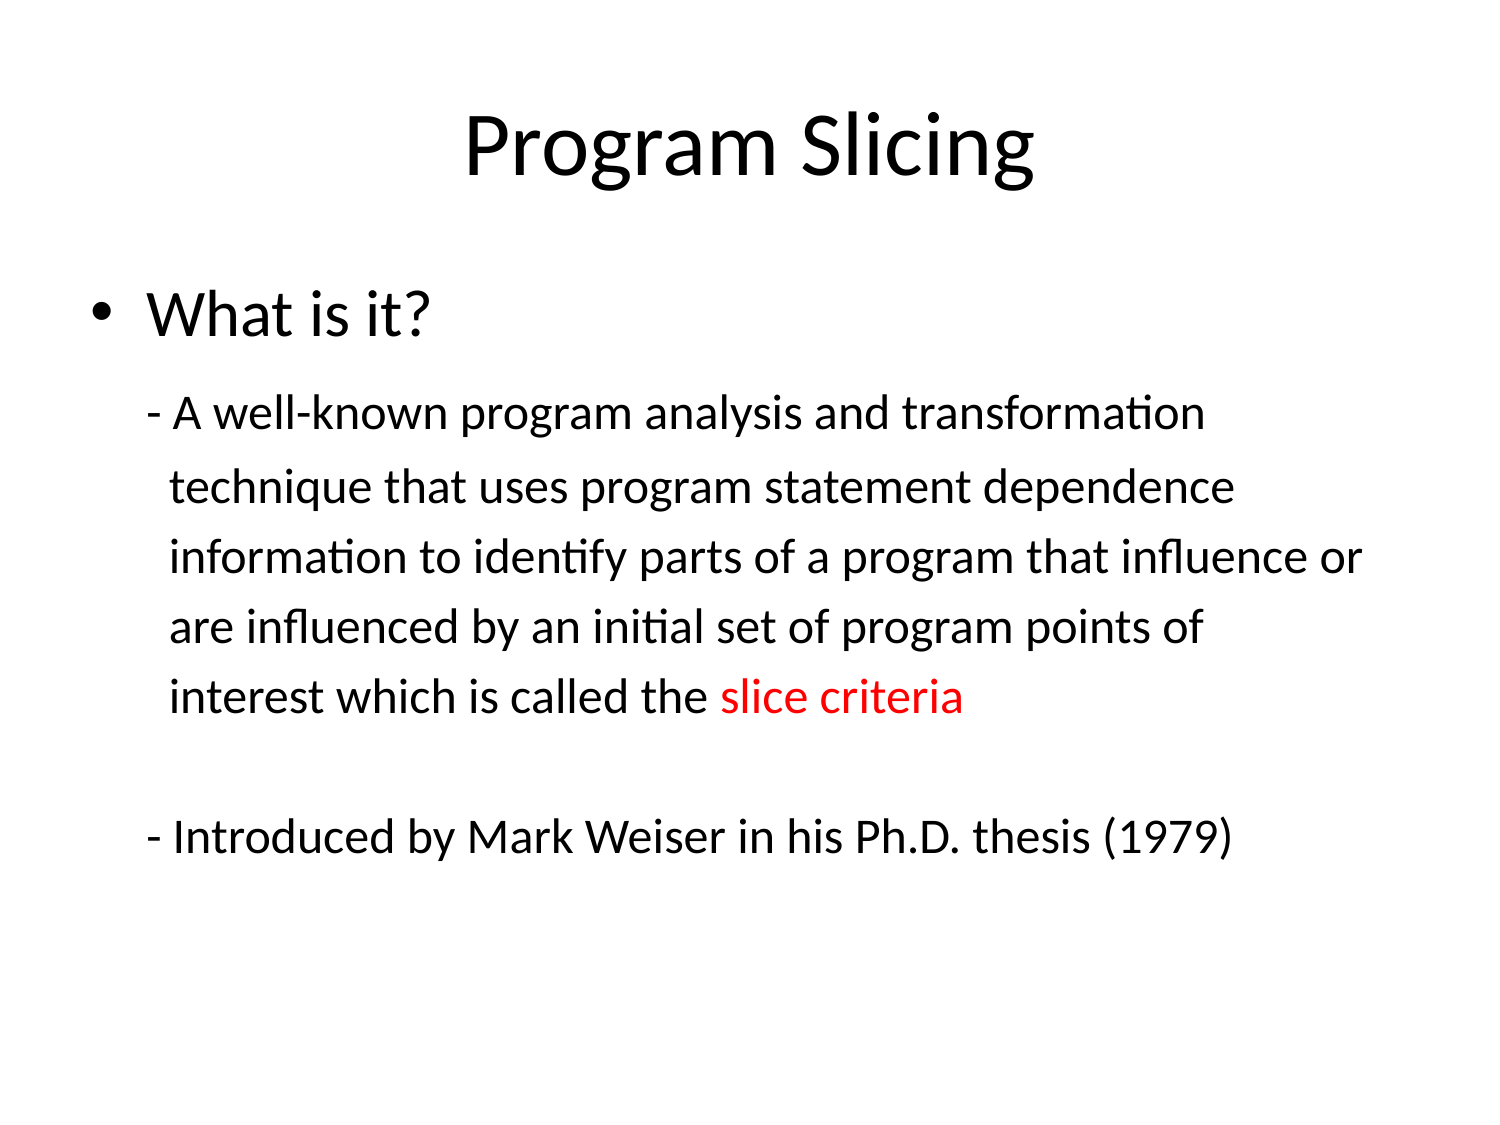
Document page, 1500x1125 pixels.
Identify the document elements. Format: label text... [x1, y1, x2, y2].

title Program Slicing [75, 45, 1425, 233]
list What is it? - A well-known program analysis and transformation technique that uses program statement dependence information to identify parts of a program that influence or are influenced by an initial set of program points of interest which is called the slice criteria - Introduced by Mark Weiser in his Ph.D. thesis (1979) [75, 262, 1425, 1005]
